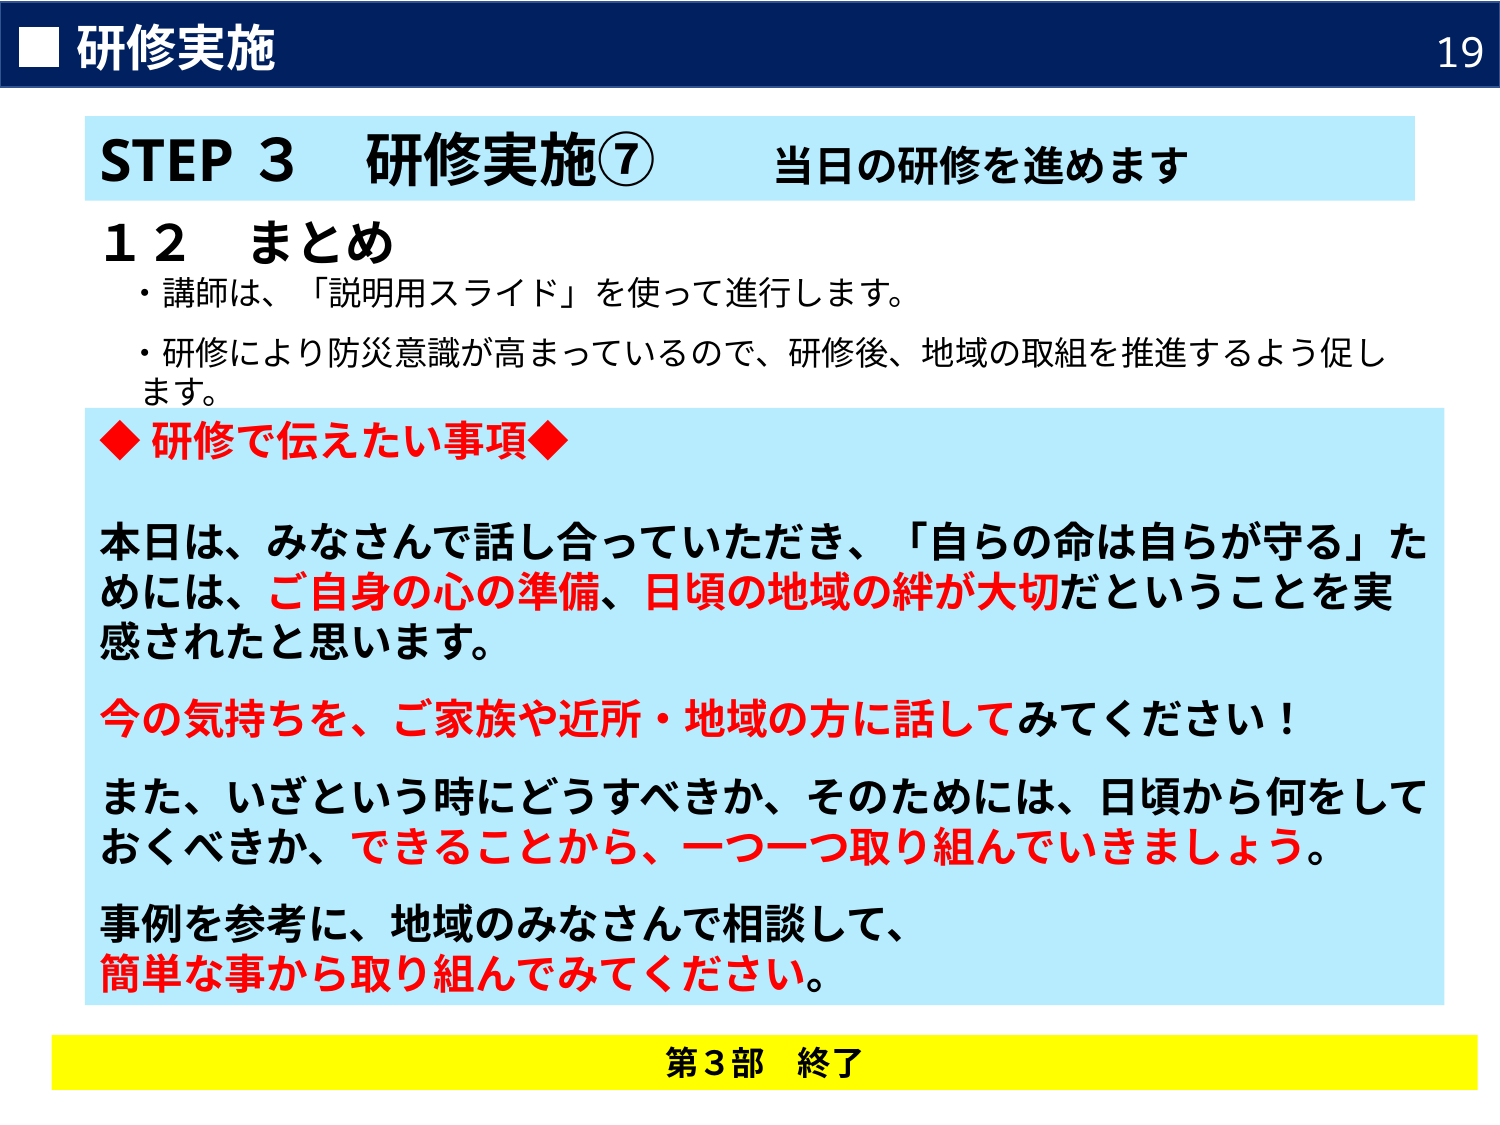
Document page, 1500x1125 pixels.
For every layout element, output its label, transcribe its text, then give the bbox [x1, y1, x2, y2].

slide_number 19 [1162, 24, 1500, 85]
text_box ■研修実施 [0, 9, 1500, 84]
text_box STEP３ 研修実施⑦ 当日の研修を進めます [84, 116, 1415, 201]
text_box [0, 1, 1500, 9]
text_box [0, 84, 1500, 88]
text_box １２ まとめ ・講師は、「説明用スライド」を使って進行します。 ・研修により防災意識が高まっているので、研修後、地域の取組を推進するよう促します。 [80, 204, 1411, 459]
text_box ◆研修で伝えたい事項◆ 本日は、みなさんで話し合っていただき、「自らの命は自らが守る」ためには、ご自身の心の準備、日頃の地域の絆が大切だということを実感されたと思います。 今の気持ちを、ご家族や近所・地域の方に話してみてください！ また、いざという時にどうすべきか、そのためには、日頃から何をしておくべきか、できることから、一つ一つ取り組んでいきましょう。 事例を参考に、地域のみなさんで相談して、 簡単な事から取り組んでみてください。 [84, 407, 1445, 1006]
text_box 第３部 終了 [51, 1035, 1478, 1090]
